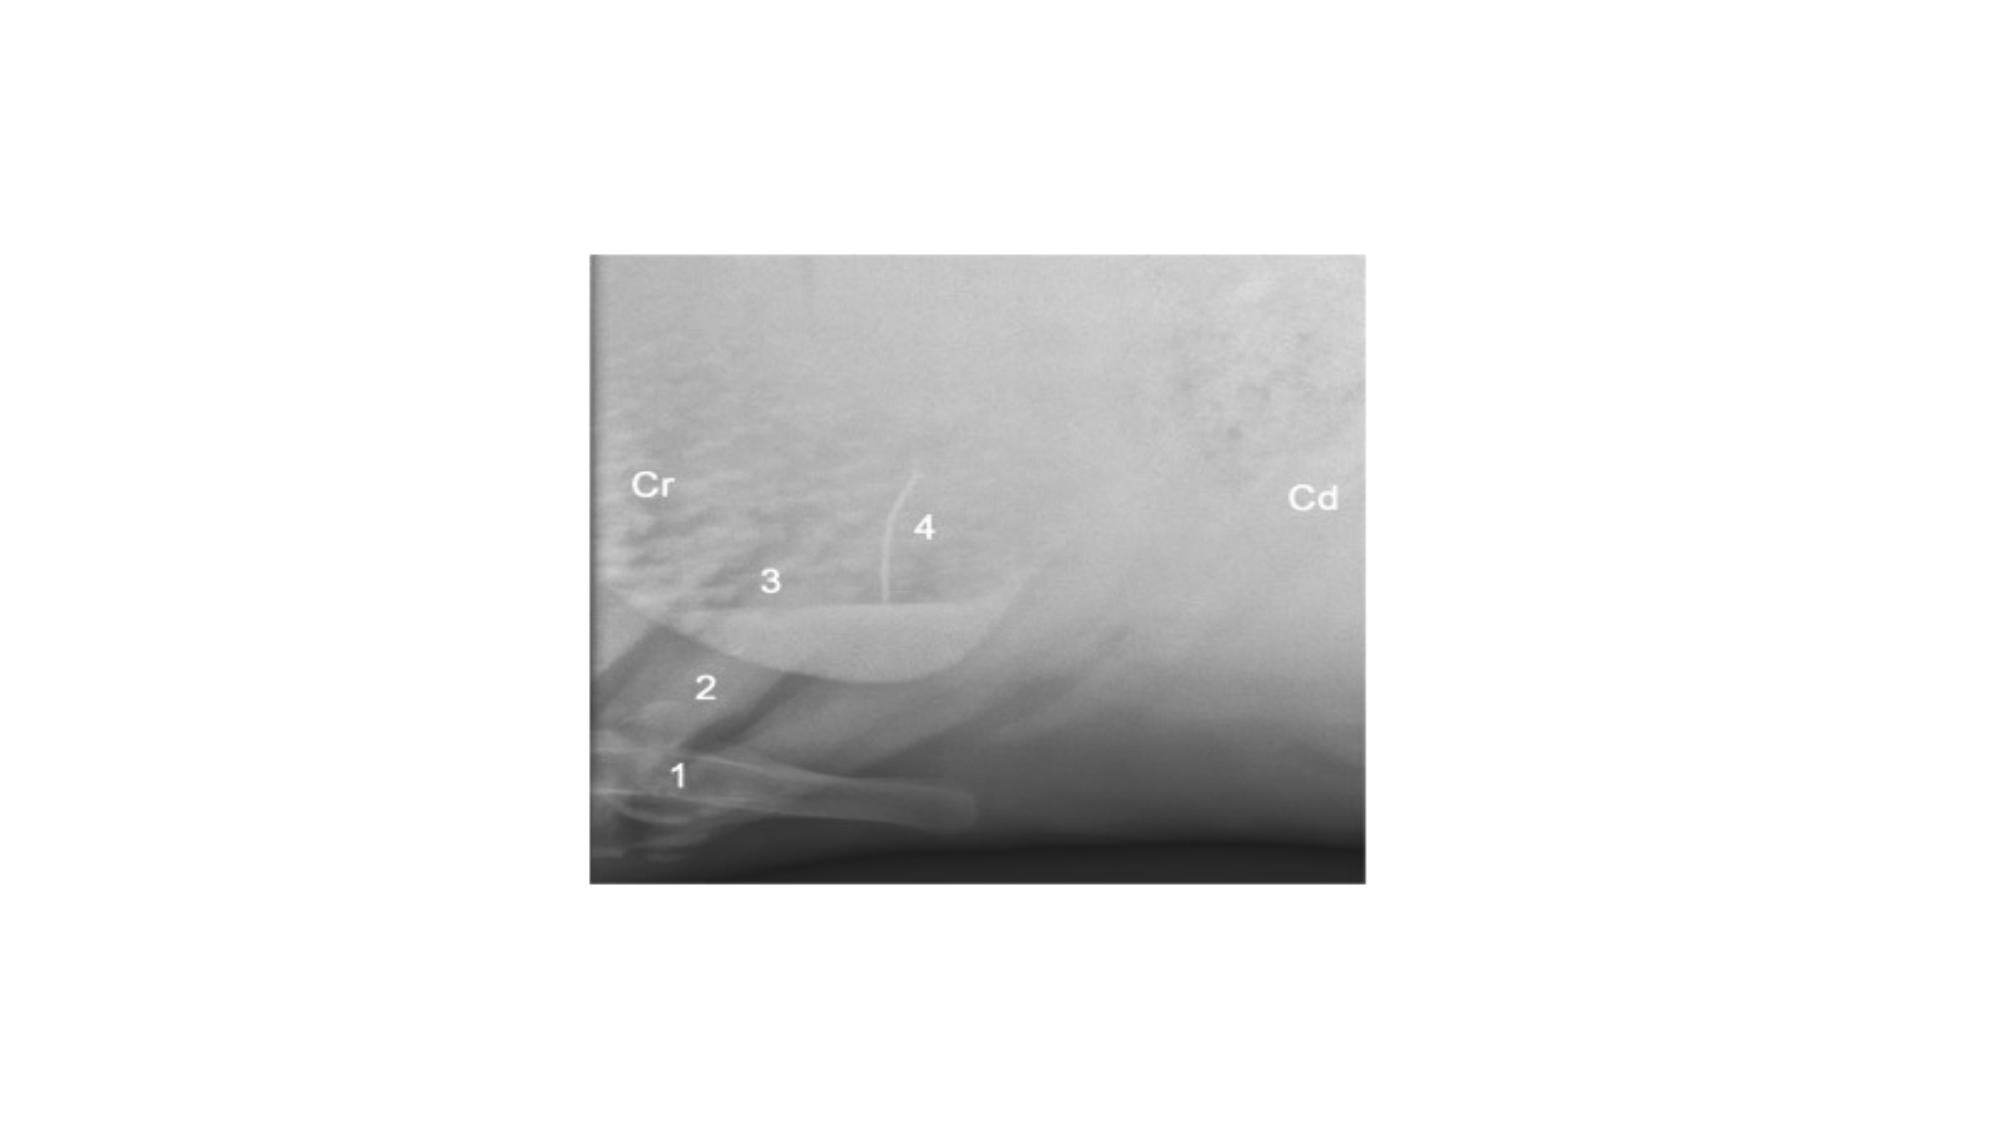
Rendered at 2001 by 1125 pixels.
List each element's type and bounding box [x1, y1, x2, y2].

list [588, 253, 1369, 887]
